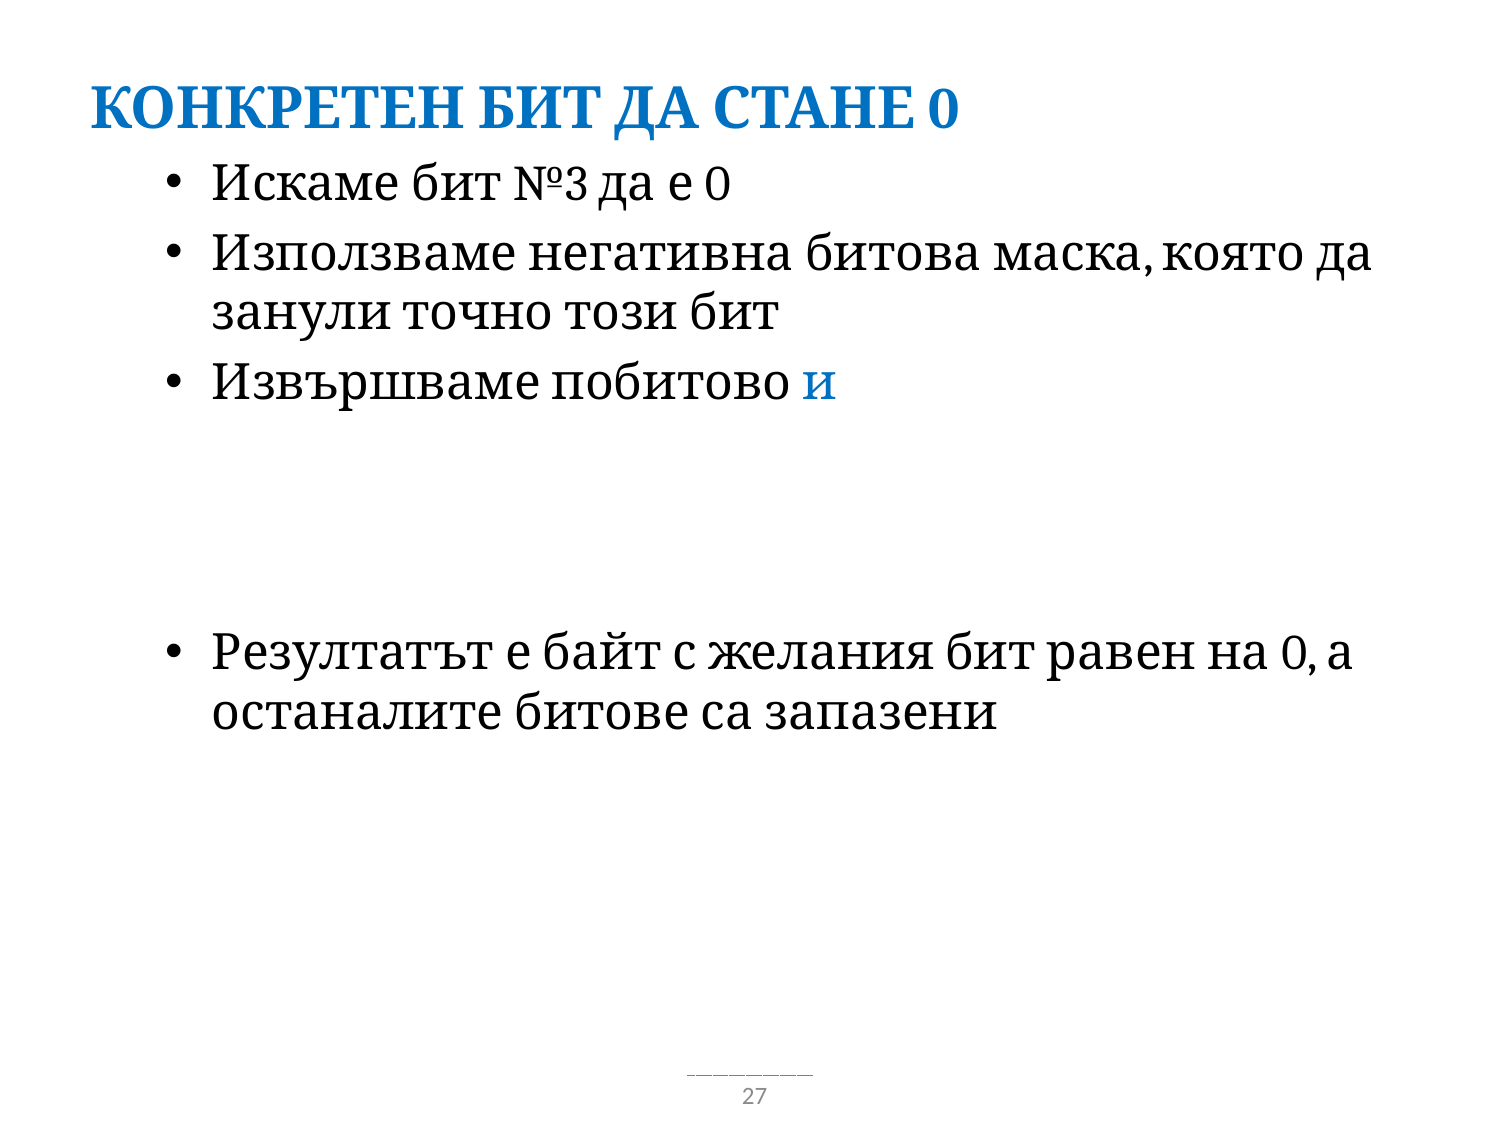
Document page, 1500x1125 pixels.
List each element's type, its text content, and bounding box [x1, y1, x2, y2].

slide_number 27 [579, 1065, 930, 1125]
